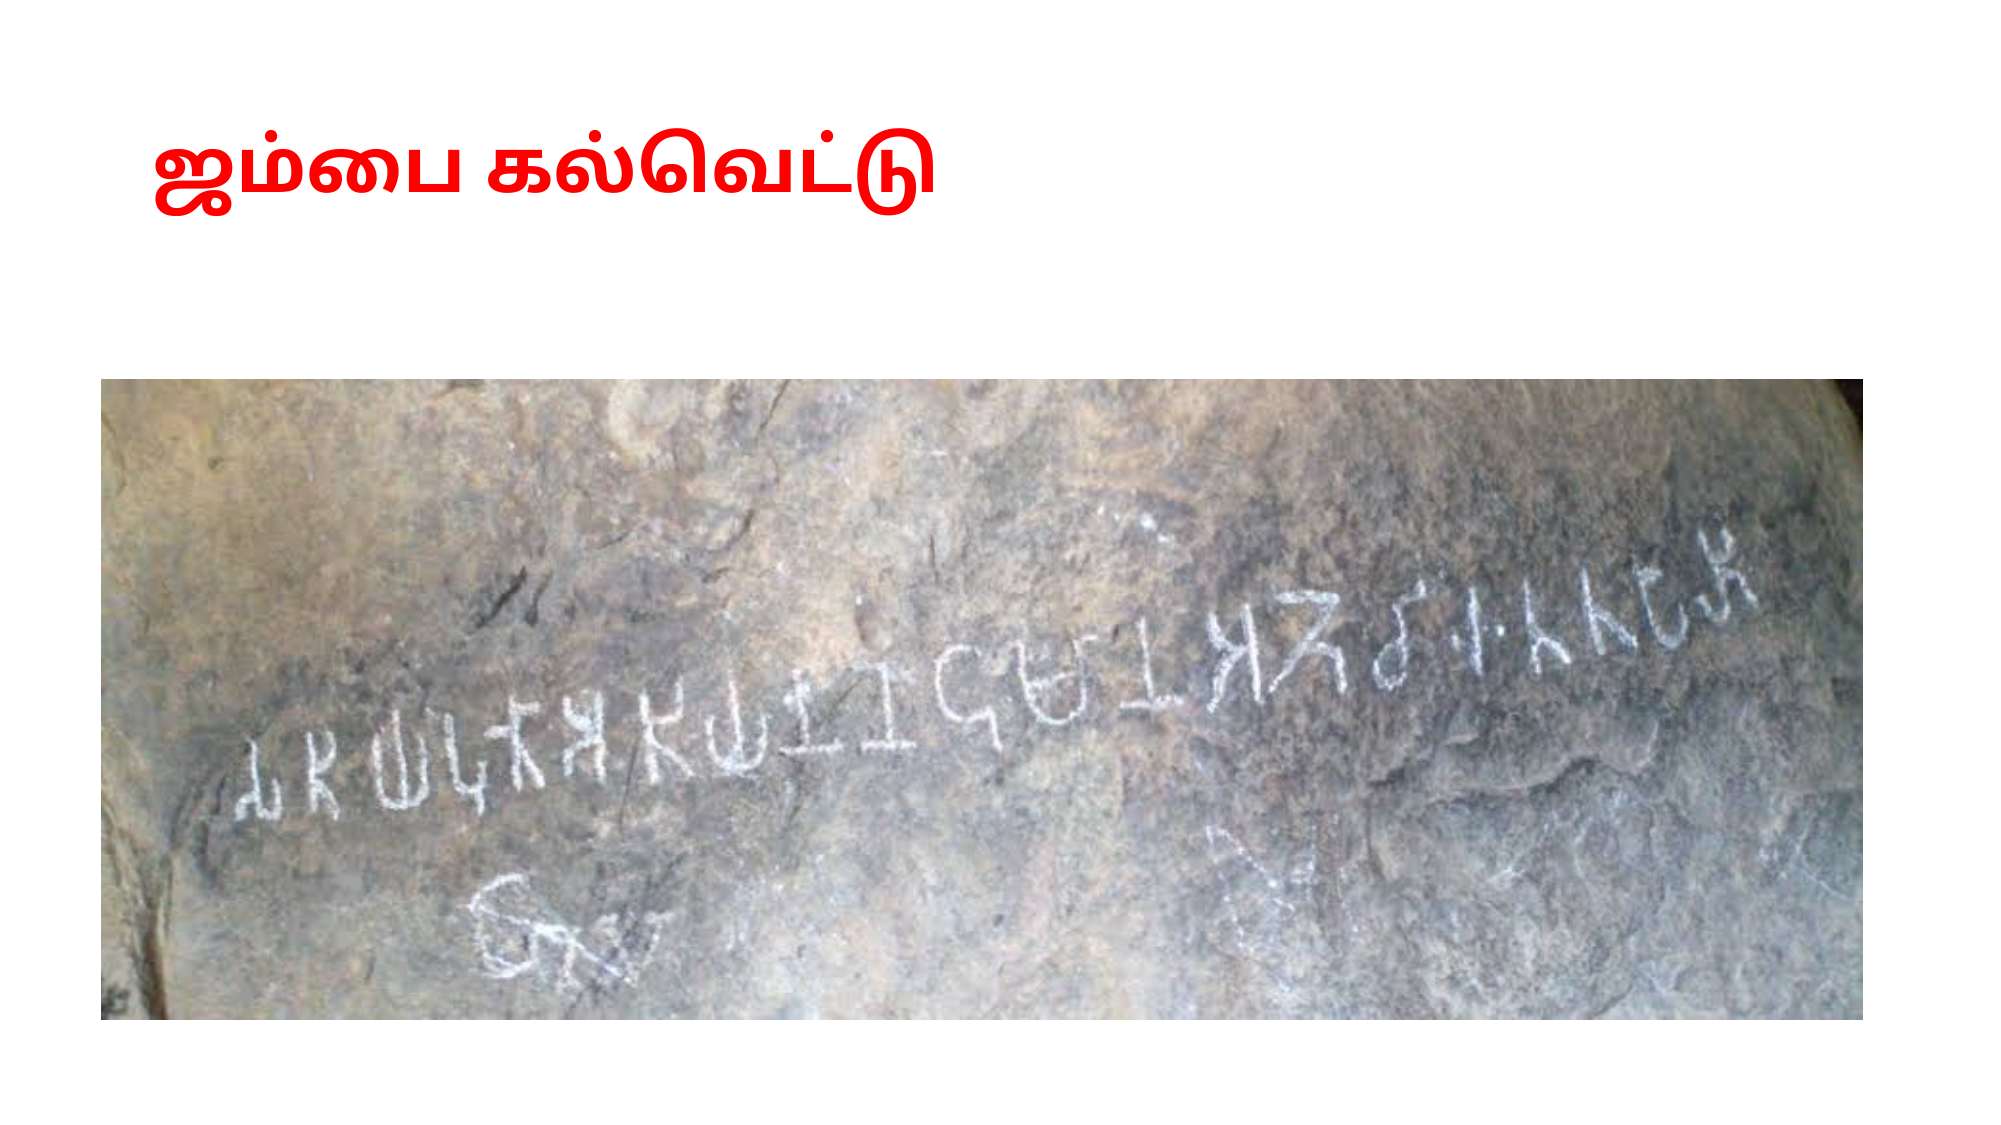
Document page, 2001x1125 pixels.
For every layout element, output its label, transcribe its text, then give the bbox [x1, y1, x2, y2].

title ஜம்பை கல்வெட்டு [137, 59, 1863, 278]
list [101, 379, 1863, 1020]
